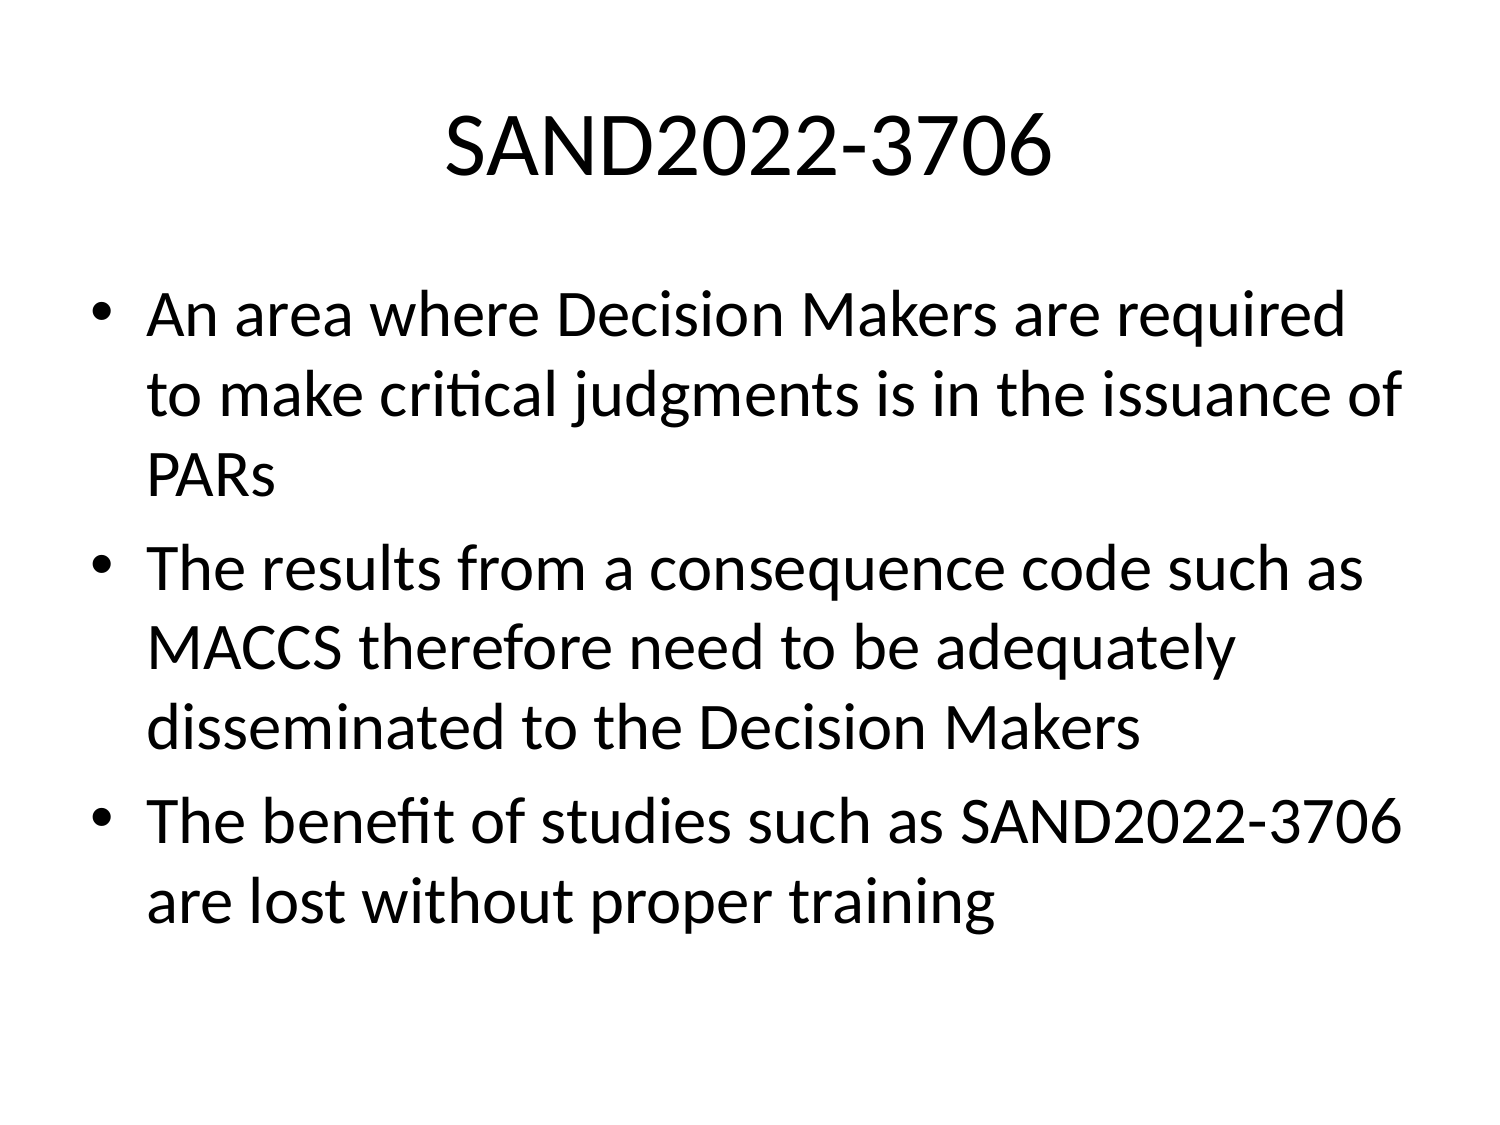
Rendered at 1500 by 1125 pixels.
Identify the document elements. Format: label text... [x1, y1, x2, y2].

title SAND2022-3706 [75, 45, 1425, 233]
list An area where Decision Makers are required to make critical judgments is in the issuance of PARs The results from a consequence code such as MACCS therefore need to be adequately disseminated to the Decision Makers The benefit of studies such as SAND2022-3706 are lost without proper training [75, 262, 1425, 1005]
